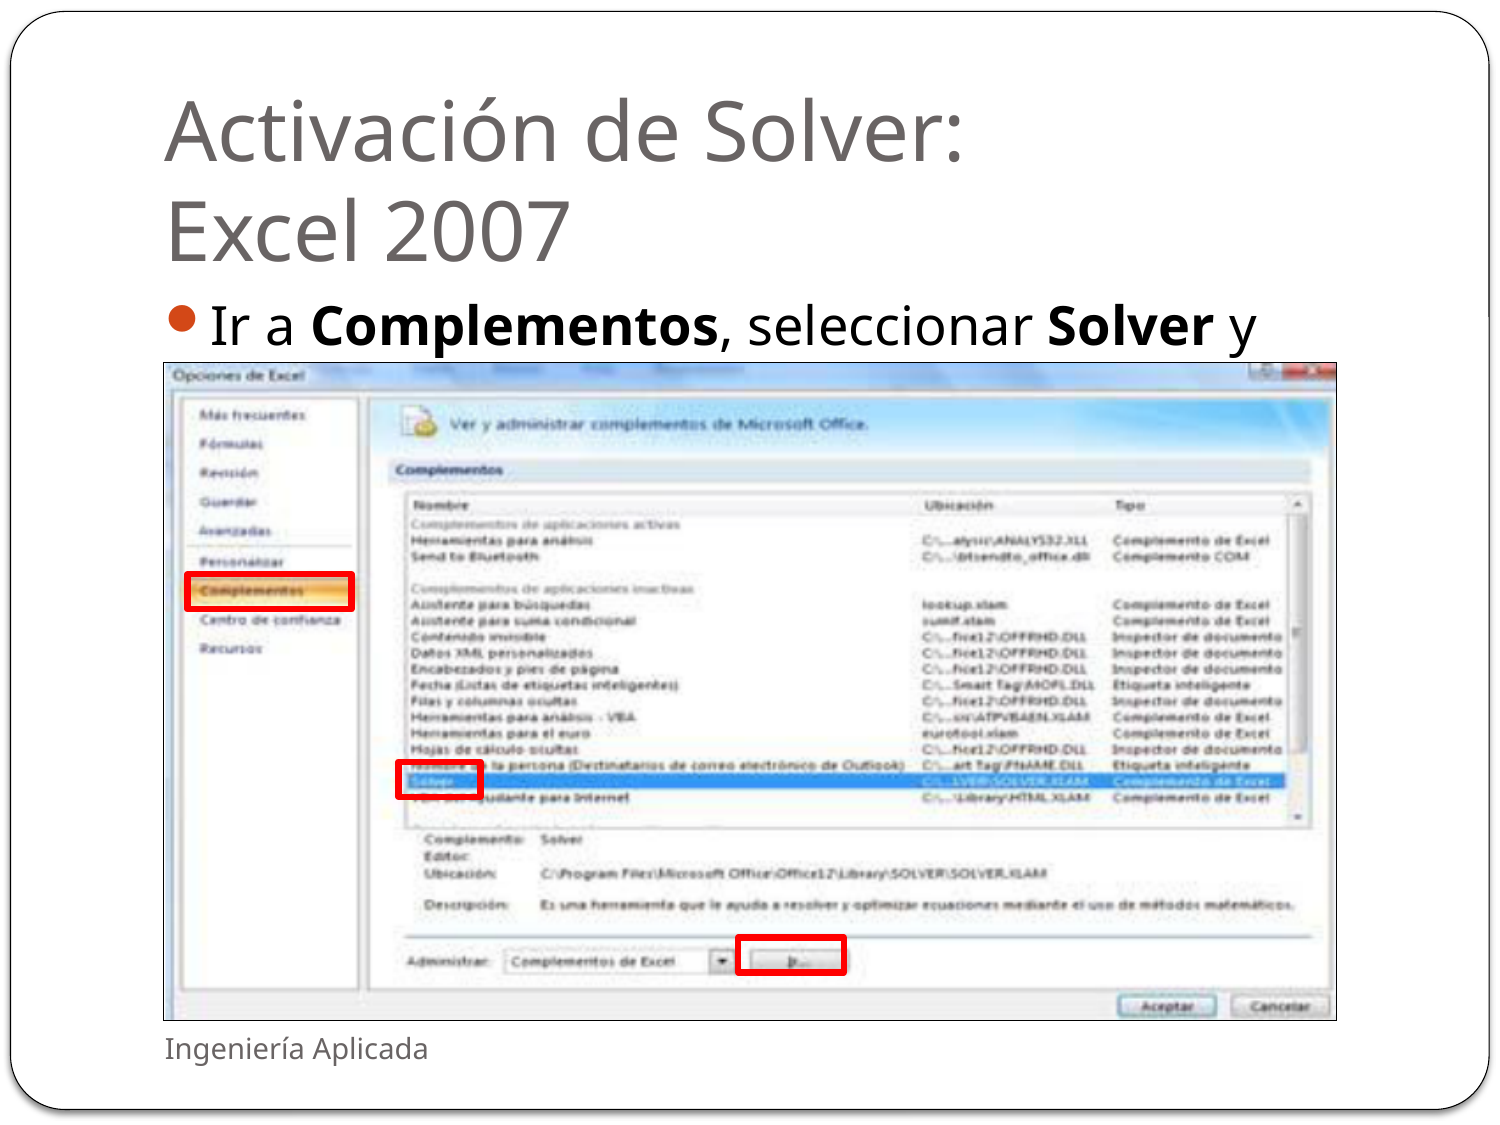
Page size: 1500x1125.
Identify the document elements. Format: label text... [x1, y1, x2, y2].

footer Ingeniería Aplicada [150, 1012, 800, 1088]
title Activación de Solver: Excel 2007 [150, 45, 1207, 293]
list Ir a Complementos, seleccionar Solver y luego Ir… [150, 284, 1360, 399]
picture [163, 363, 1337, 1021]
